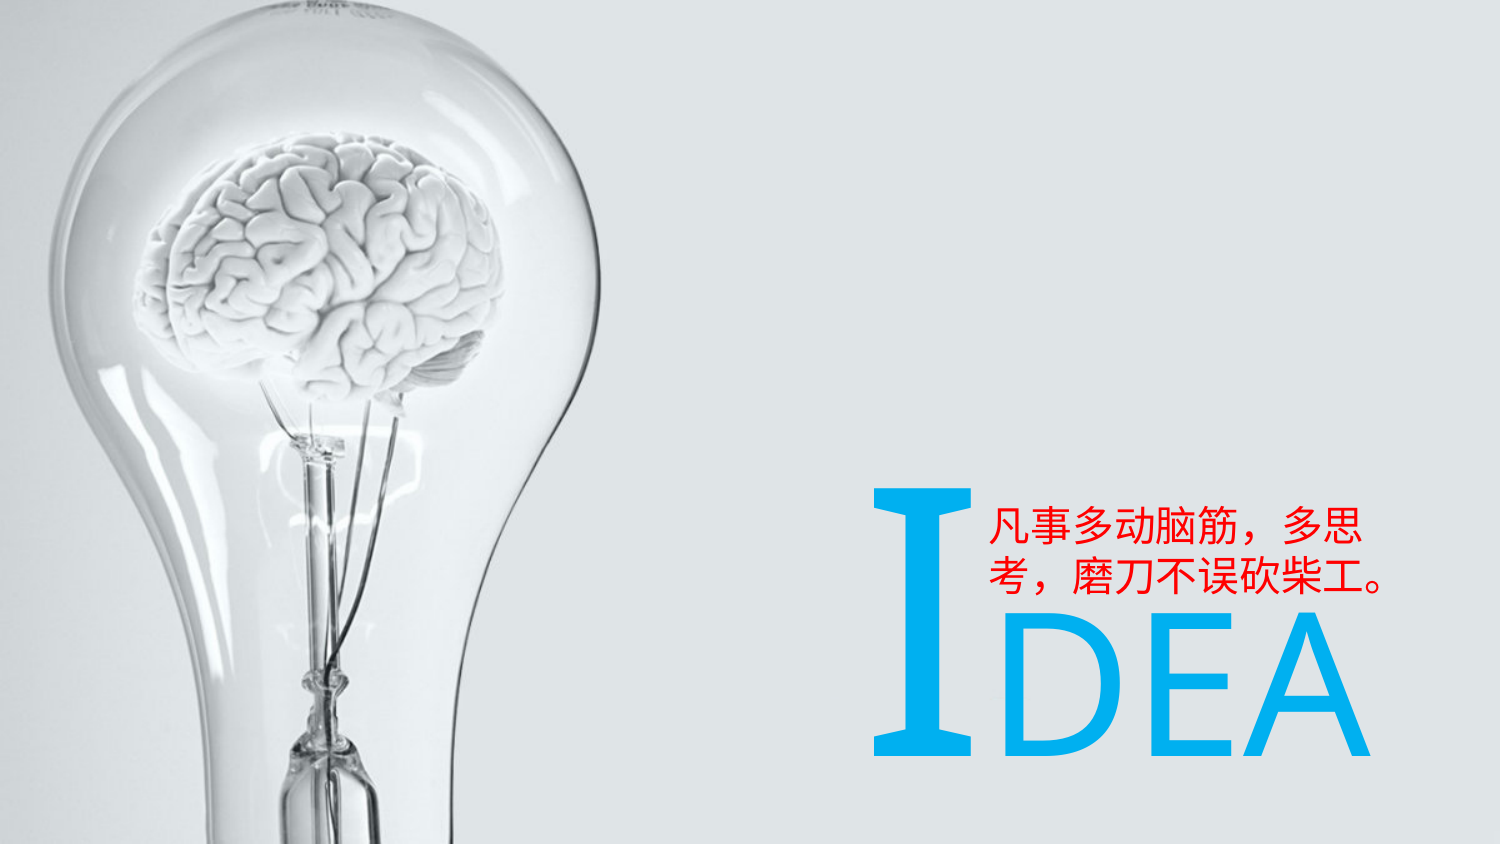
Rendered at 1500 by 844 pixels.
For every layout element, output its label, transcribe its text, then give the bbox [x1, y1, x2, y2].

text_box 凡事多动脑筋，多思考，磨刀不误砍柴工。 [1125, 492, 1412, 608]
text_box IDEA [1125, 374, 1500, 839]
picture [0, 0, 1500, 844]
